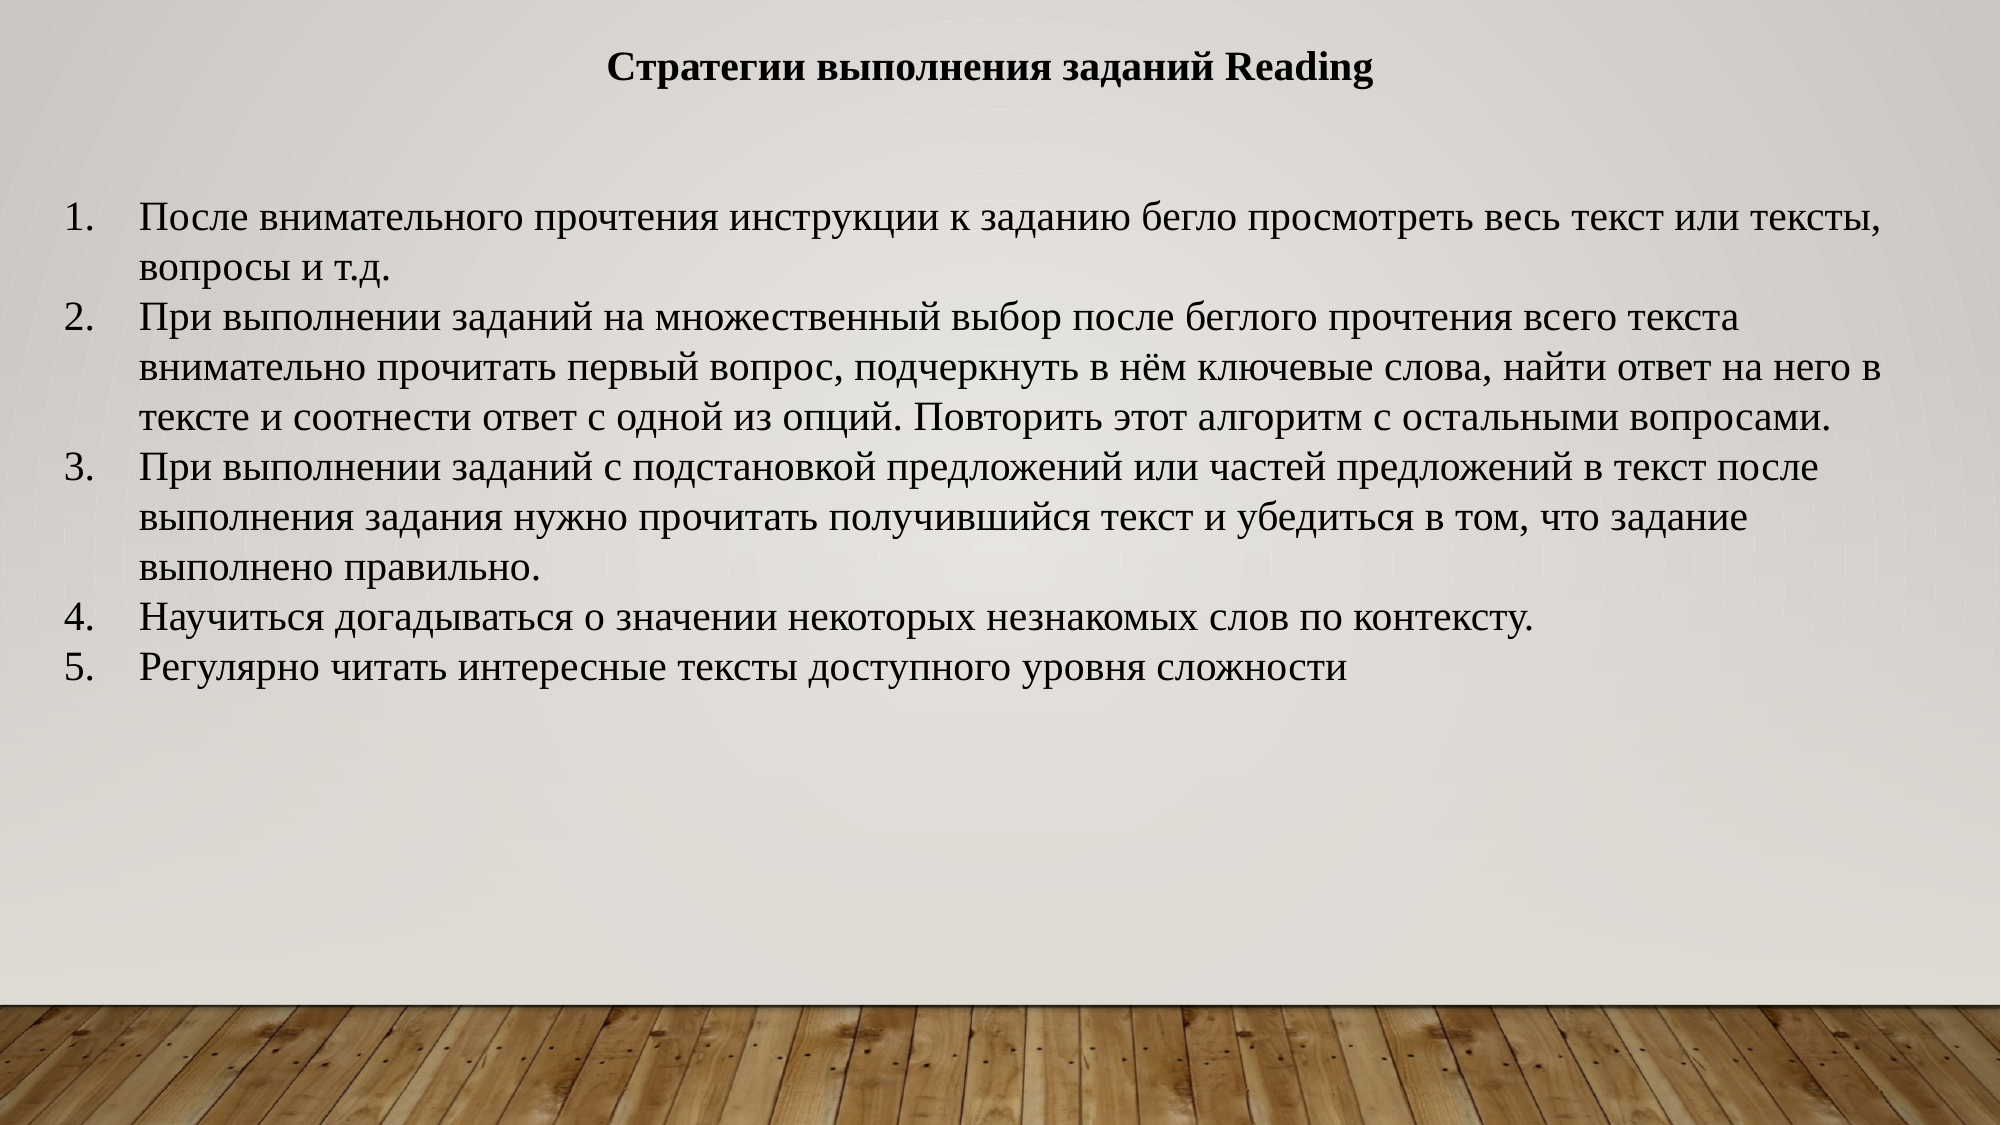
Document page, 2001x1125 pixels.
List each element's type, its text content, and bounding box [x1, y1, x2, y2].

picture [0, 1005, 2000, 1125]
text_box Стратегии выполнения заданий Reading После внимательного прочтения инструкции к заданию бегло просмотреть весь текст или тексты, вопросы и т.д. При выполнении заданий на множественный выбор после беглого прочтения всего текста внимательно прочитать первый вопрос, подчеркнуть в нём ключевые слова, найти ответ на него в тексте и соотнести ответ с одной из опций. Повторить этот алгоритм с остальными вопросами. При выполнении заданий с подстановкой предложений или частей предложений в текст после выполнения задания нужно прочитать получившийся текст и убедиться в том, что задание выполнено правильно. Научиться догадываться о значении некоторых незнакомых слов по контексту. Регулярно читать интересные тексты доступного уровня сложности [49, 31, 1942, 697]
